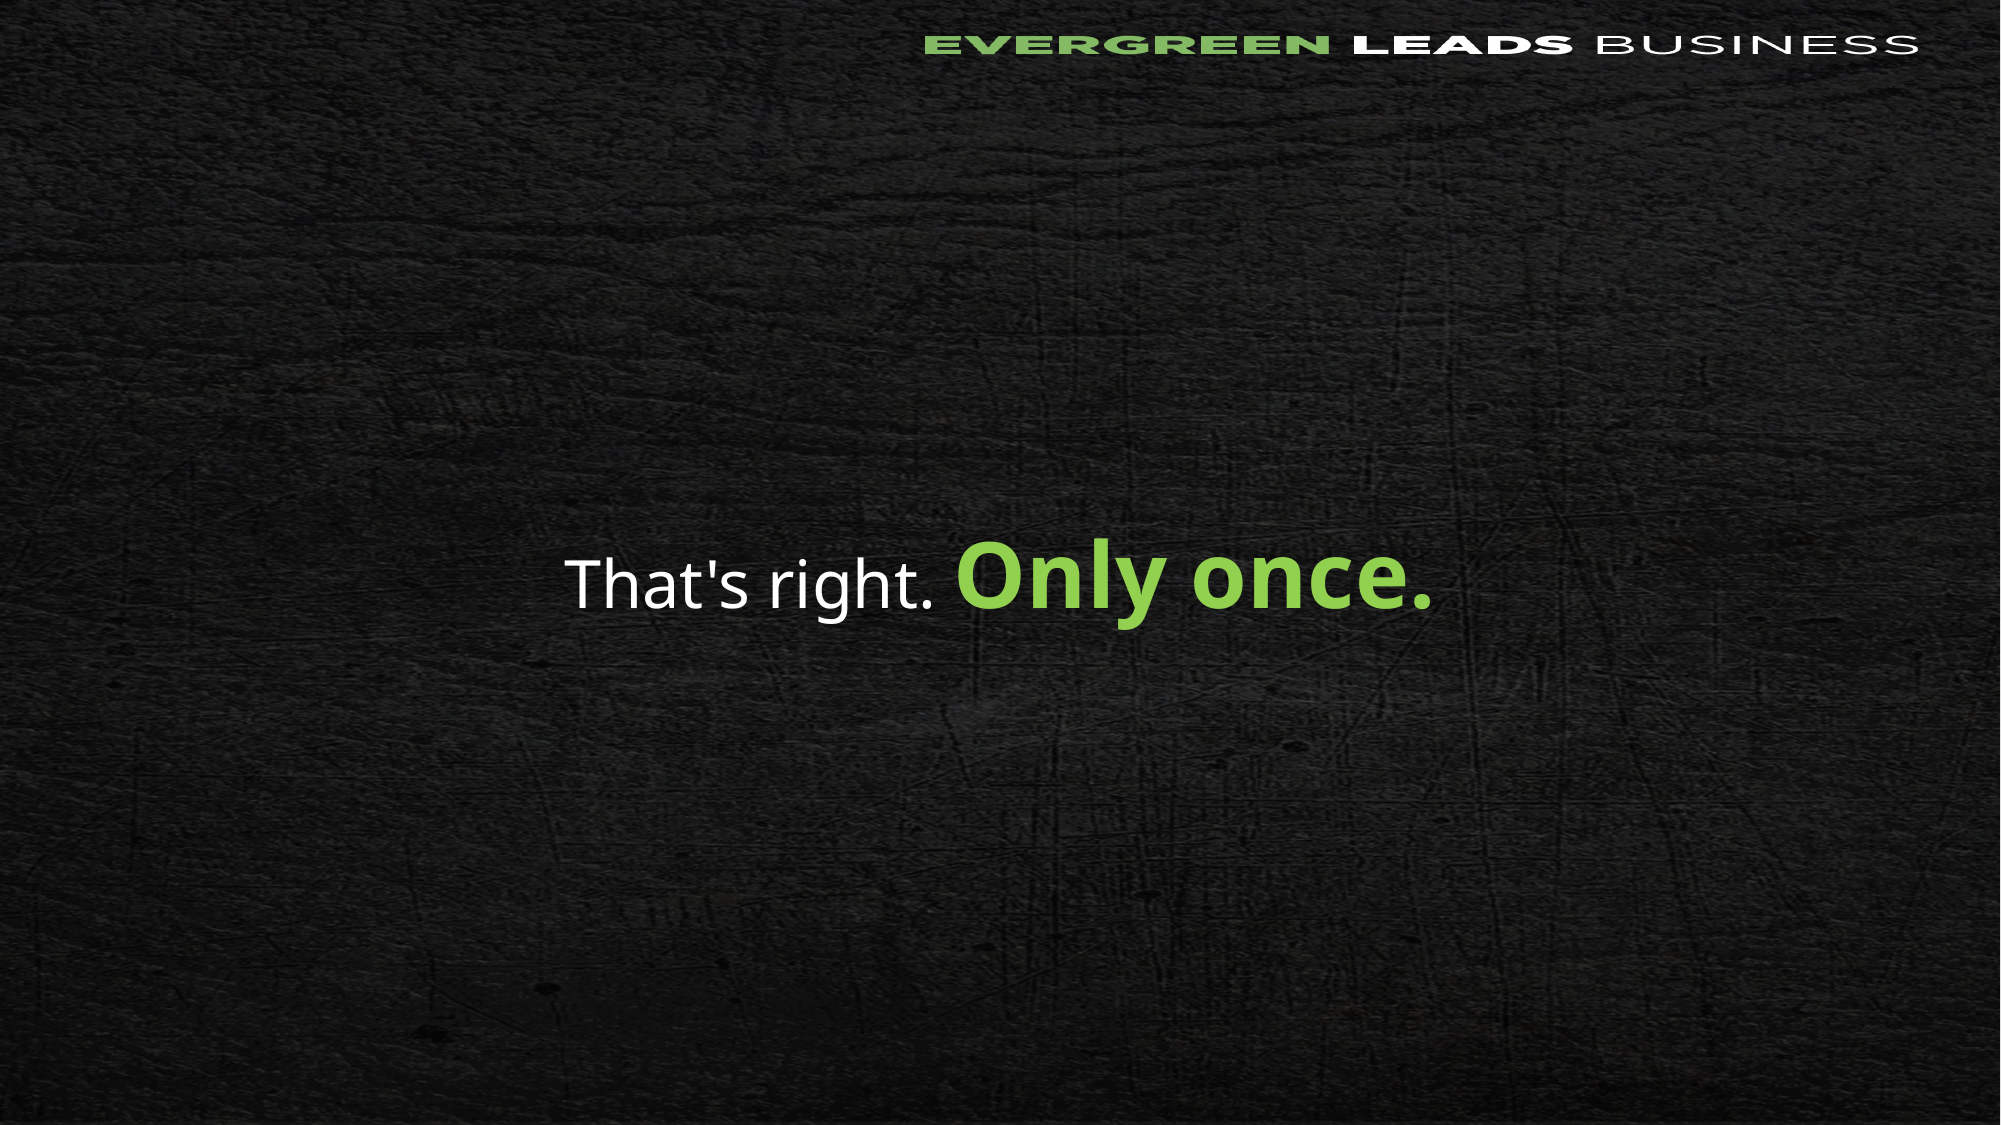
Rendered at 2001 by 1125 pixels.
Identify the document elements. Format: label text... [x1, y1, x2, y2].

list That's right. Only once. [446, 521, 1554, 603]
picture [0, 0, 2001, 1125]
